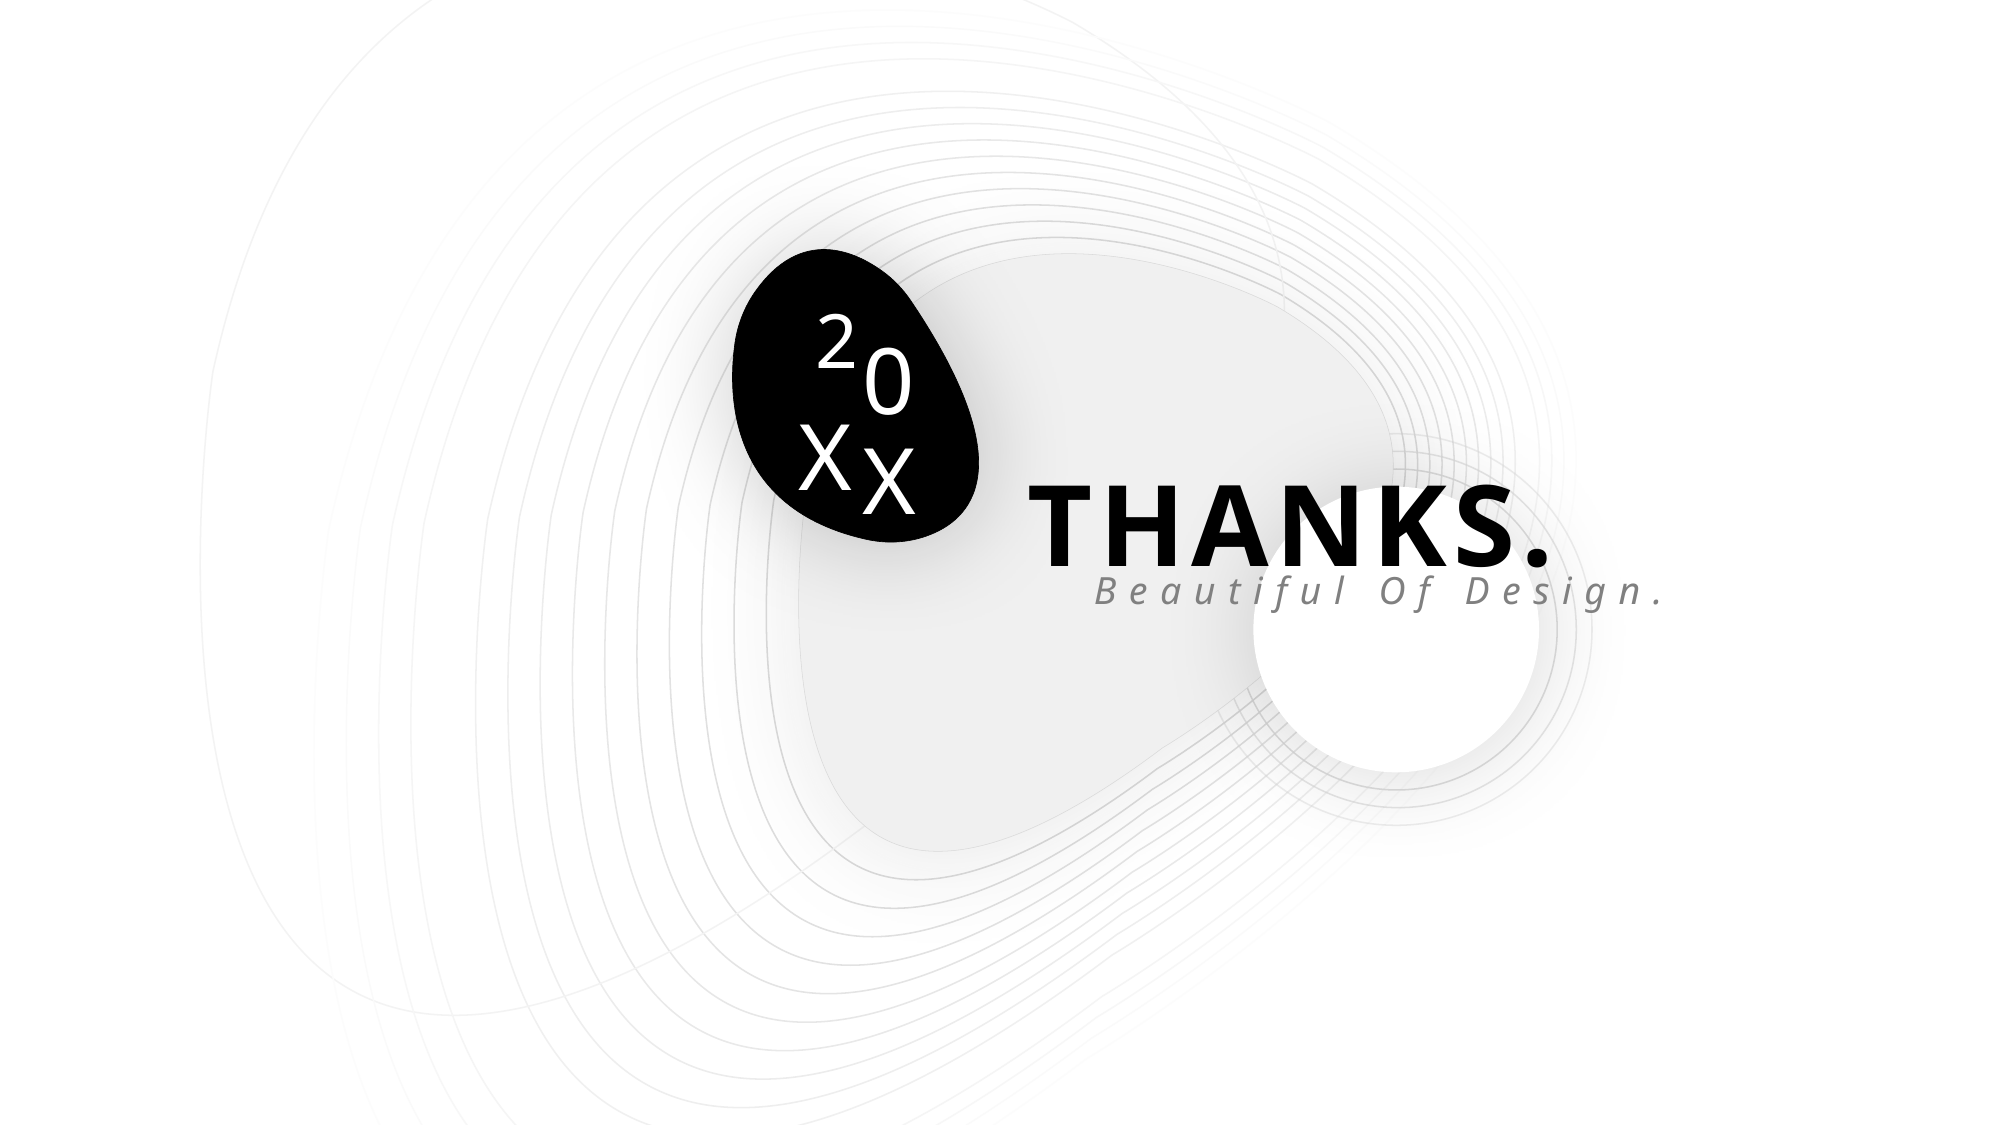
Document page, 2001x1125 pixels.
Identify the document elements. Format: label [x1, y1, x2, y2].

text_box [1024, 446, 1690, 620]
text_box [1252, 620, 1541, 774]
text_box [1451, 440, 1468, 446]
text_box [798, 486, 1230, 852]
text_box [979, 253, 1392, 446]
text_box [1254, 620, 1594, 827]
text_box [314, 10, 1576, 1125]
text_box [200, 0, 1095, 979]
text_box [732, 249, 979, 542]
